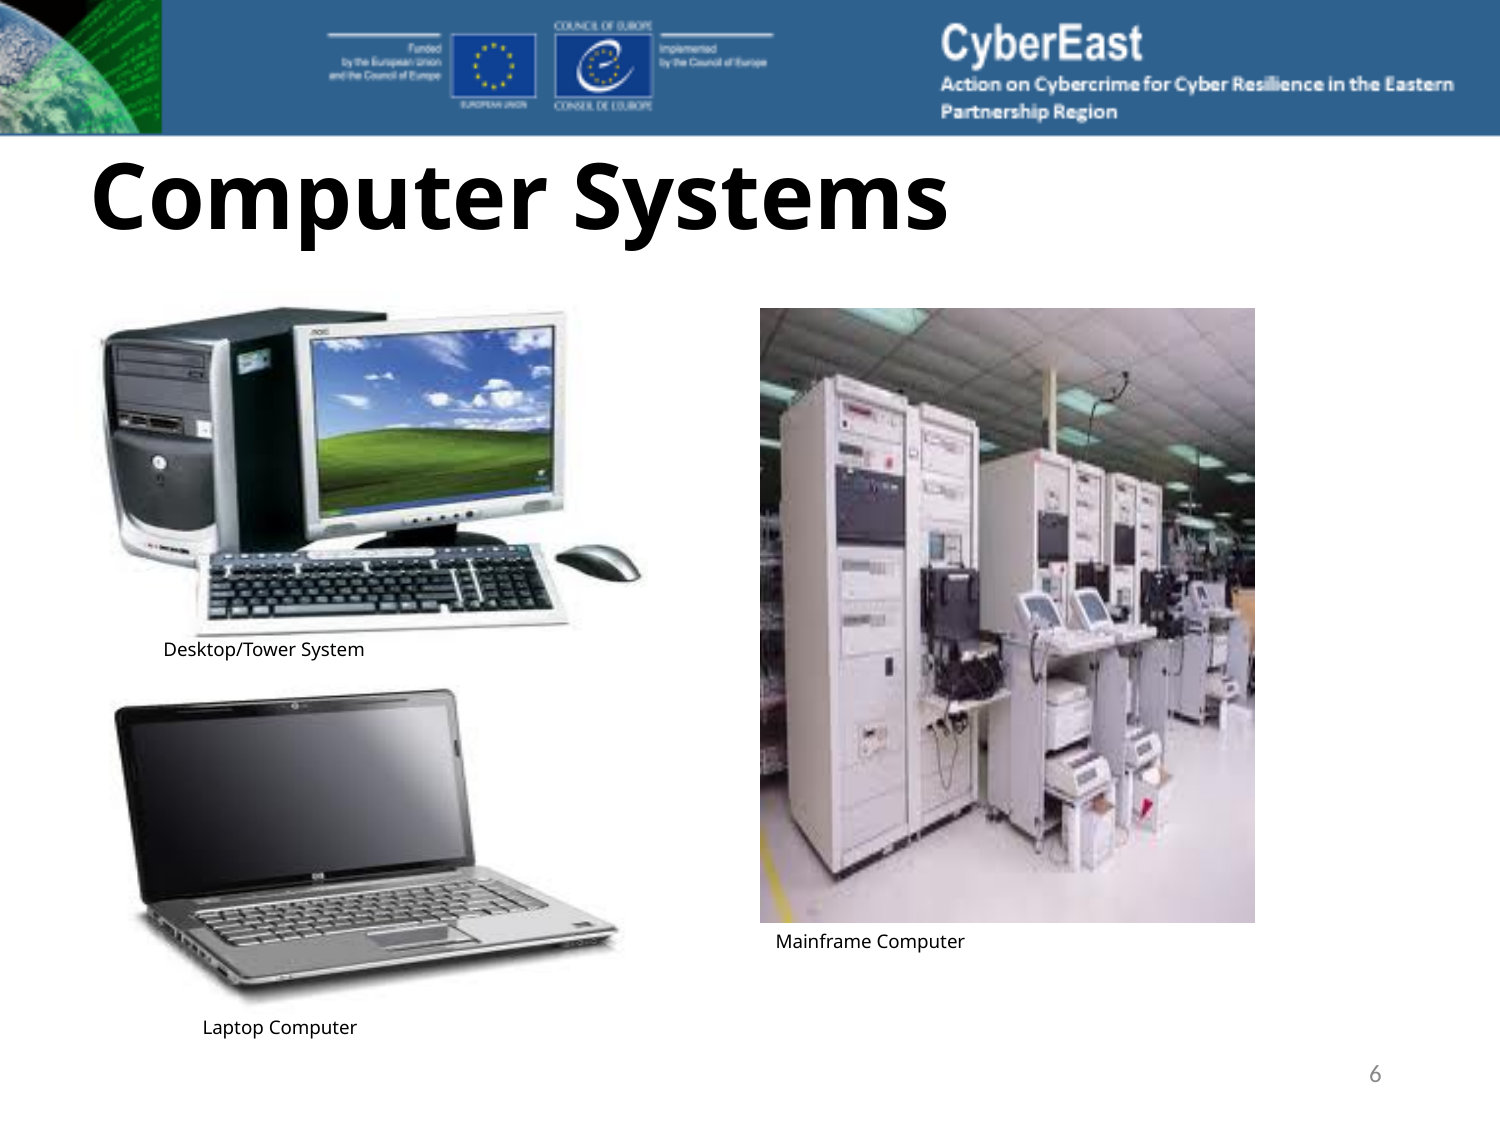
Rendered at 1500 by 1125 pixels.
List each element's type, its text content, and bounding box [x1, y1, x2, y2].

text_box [760, 308, 1299, 1036]
picture [0, 0, 1500, 1125]
slide_number 6 [1059, 1042, 1397, 1103]
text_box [74, 672, 648, 1064]
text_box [74, 291, 648, 672]
title Computer Systems [74, 128, 1425, 272]
